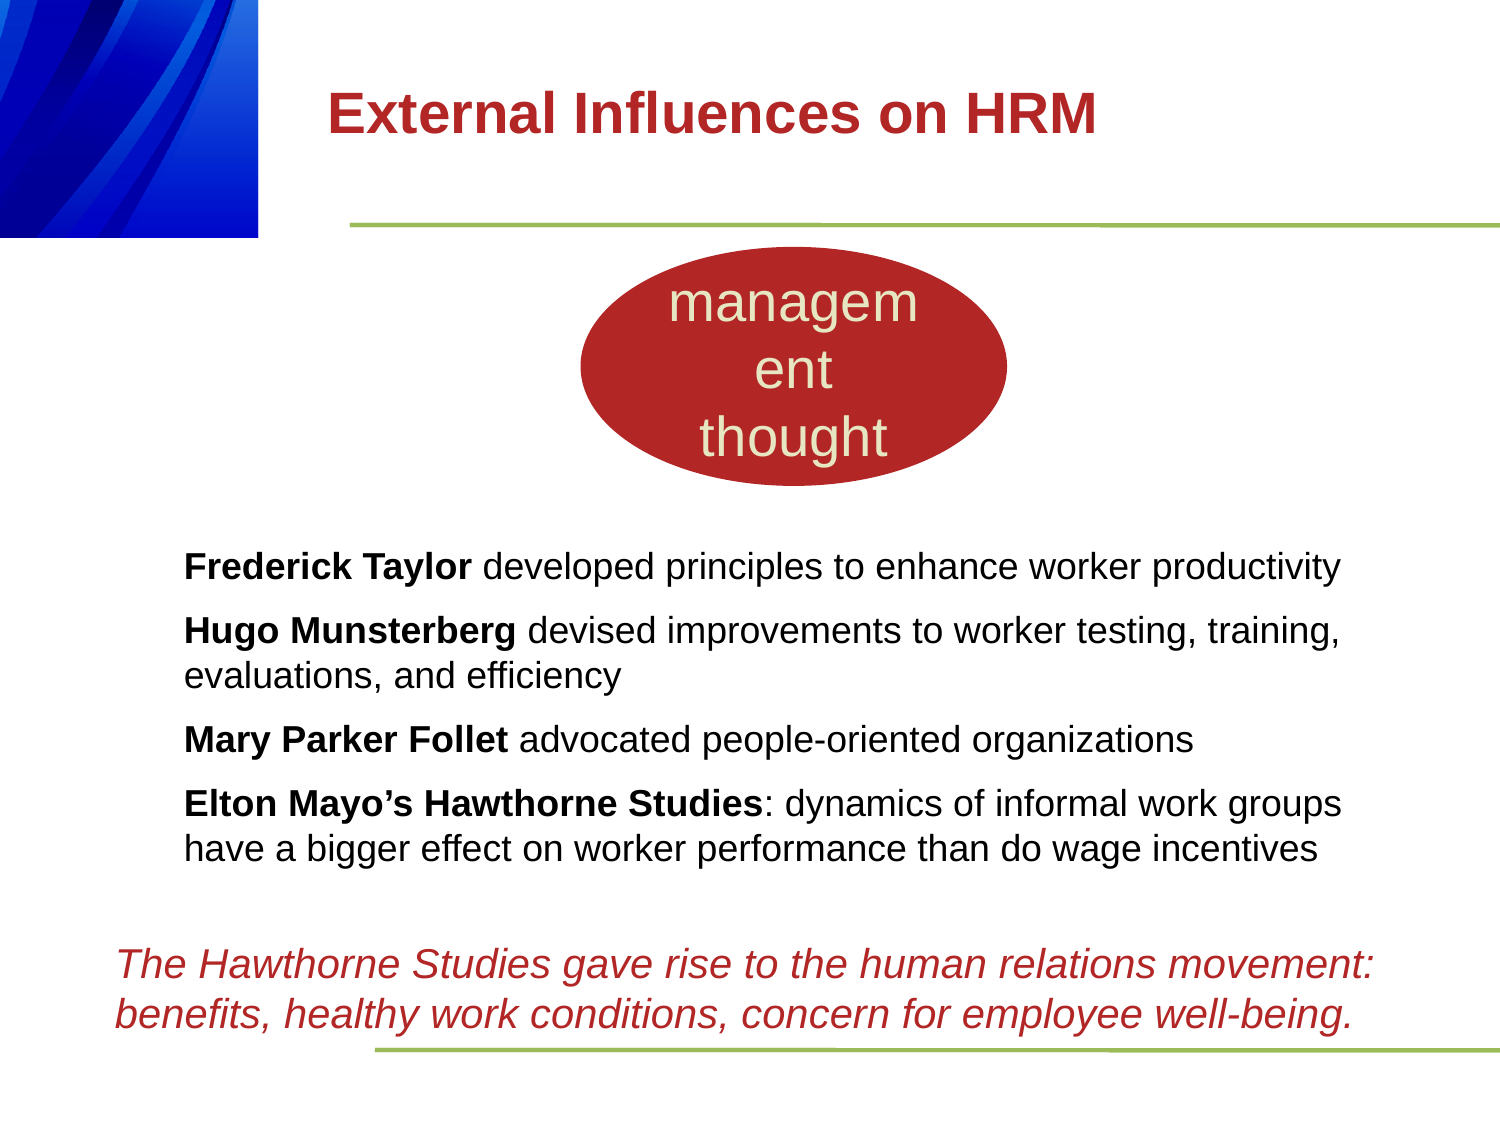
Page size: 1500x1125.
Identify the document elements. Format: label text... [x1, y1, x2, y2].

text_box The Hawthorne Studies gave rise to the human relations movement: benefits, healthy work conditions, concern for employee well-being. [99, 929, 1488, 1045]
text_box [87, 256, 710, 317]
picture [0, 0, 259, 238]
text_box External Influences on HRM [312, 67, 1500, 153]
text_box Frederick Taylor developed principles to enhance worker productivity Hugo Munsterberg devised improvements to worker testing, training, evaluations, and efficiency Mary Parker Follet advocated people-oriented organizations Elton Mayo’s Hawthorne Studies: dynamics of informal work groups have a bigger effect on worker performance than do wage incentives [168, 535, 1394, 889]
text_box management thought [581, 247, 1007, 486]
text_box [877, 256, 1325, 317]
